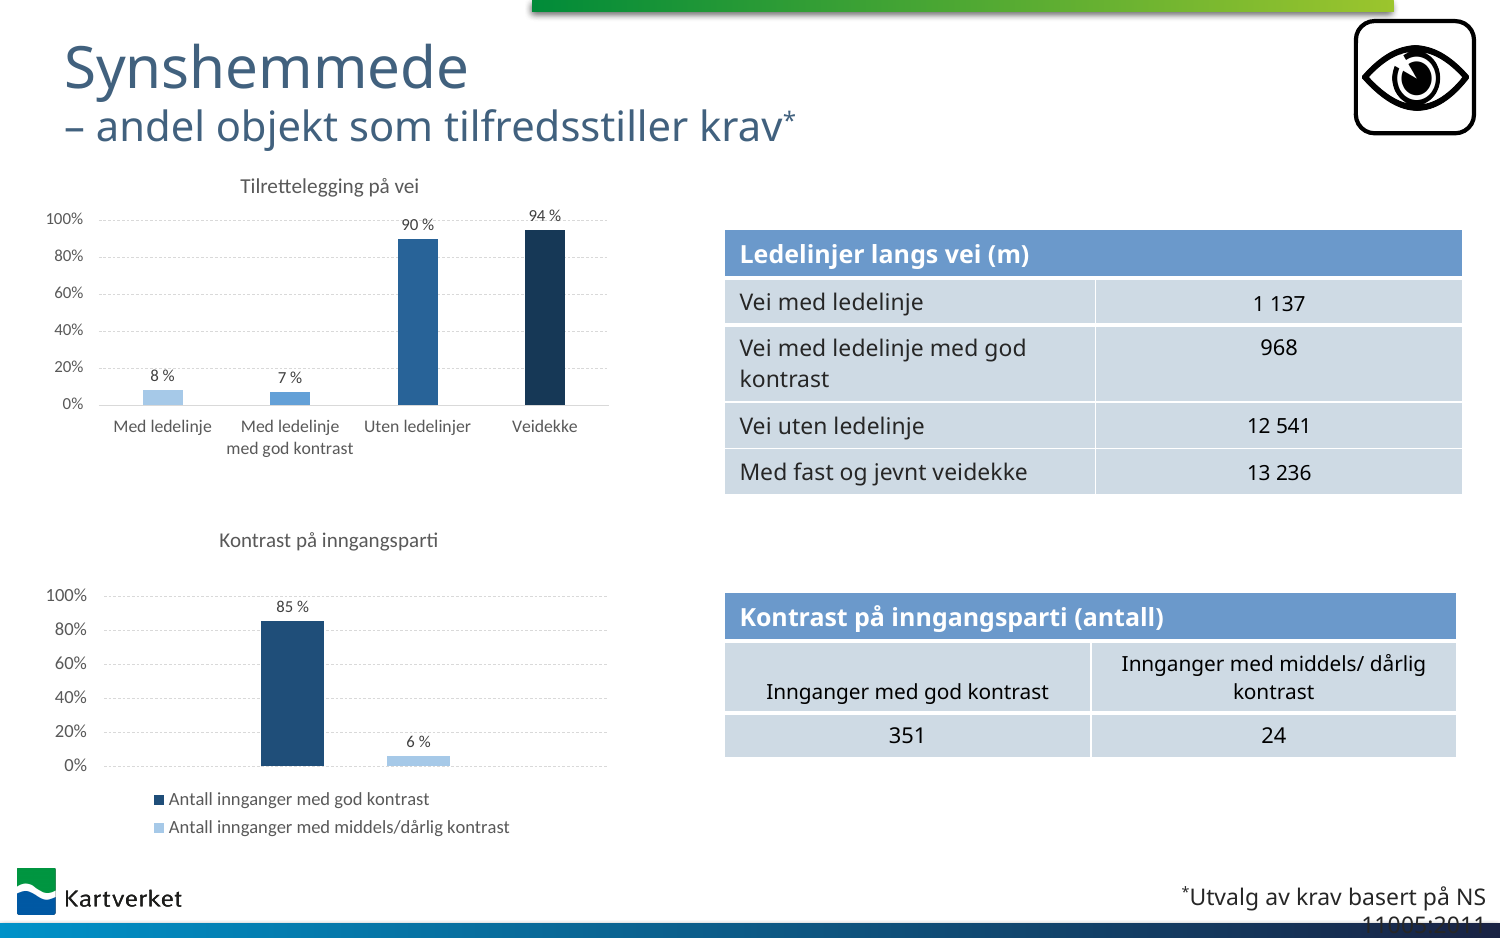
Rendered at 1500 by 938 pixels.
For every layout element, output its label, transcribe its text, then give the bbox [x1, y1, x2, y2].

table_cell Innganger med middels/ dårlig kontrast [1092, 643, 1456, 711]
table_cell Vei med ledelinje med god kontrast [725, 327, 1095, 401]
table_cell 13 236 [1096, 449, 1462, 494]
table_header Kontrast på inngangsparti (antall) [725, 593, 1456, 639]
table_cell Med fast og jevnt veidekke [725, 449, 1095, 494]
table_cell Innganger med god kontrast [725, 643, 1090, 711]
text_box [1355, 20, 1475, 134]
table_cell 968 [1096, 327, 1462, 401]
text_box *Utvalg av krav basert på NS 11005:2011 [1068, 873, 1500, 938]
table_cell Vei med ledelinje [725, 280, 1095, 323]
table_header Ledelinjer langs vei (m) [725, 230, 1462, 276]
picture [41, 166, 619, 492]
table_cell 351 [725, 715, 1090, 757]
table_cell Vei uten ledelinje [725, 403, 1095, 448]
table_cell 12 541 [1096, 403, 1462, 448]
text_box Synshemmede – andel objekt som tilfredsstiller krav* [49, 24, 1431, 158]
table_cell 1 137 [1096, 280, 1462, 323]
table_cell 24 [1092, 715, 1456, 757]
picture [41, 520, 617, 846]
